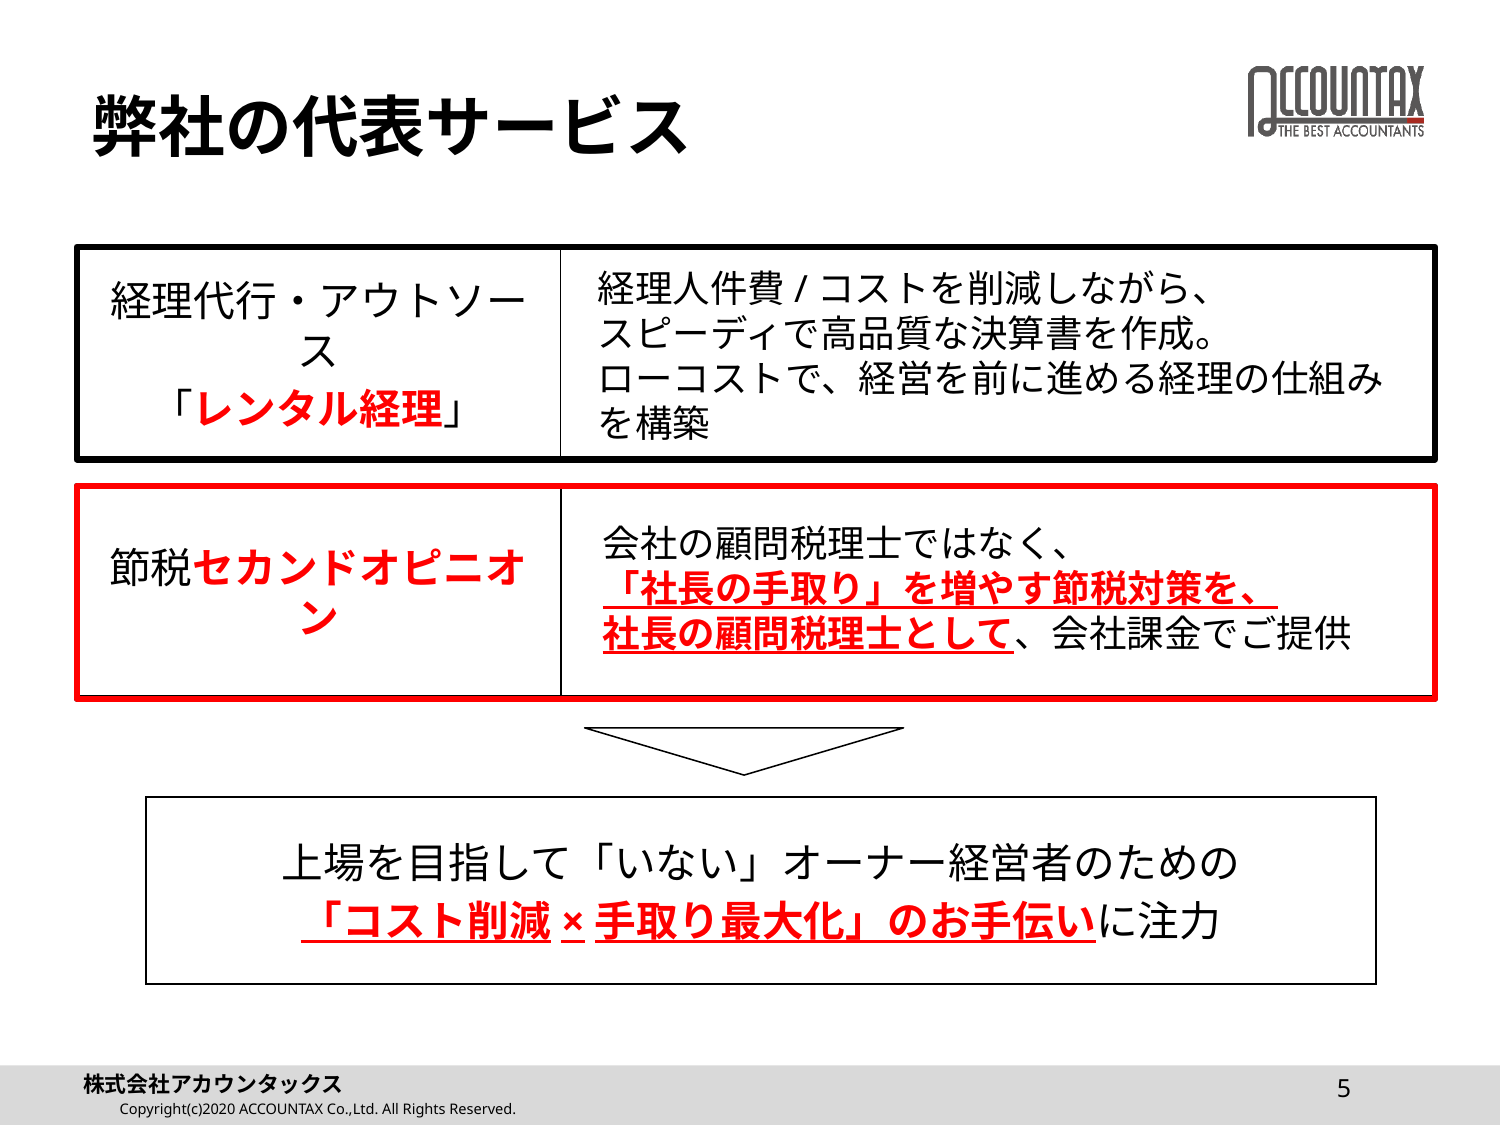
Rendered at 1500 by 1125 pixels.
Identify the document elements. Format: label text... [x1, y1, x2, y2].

slide_number 5 [1266, 1064, 1422, 1118]
text_box 上場を目指して「いない」オーナー経営者のための 「コスト削減×手取り最大化」のお手伝いに注力 [145, 796, 1376, 985]
text_box [76, 486, 1435, 699]
picture [1248, 66, 1424, 137]
title 弊社の代表サービス [76, 31, 1176, 219]
text_box [584, 727, 904, 776]
text_box [76, 246, 1435, 460]
